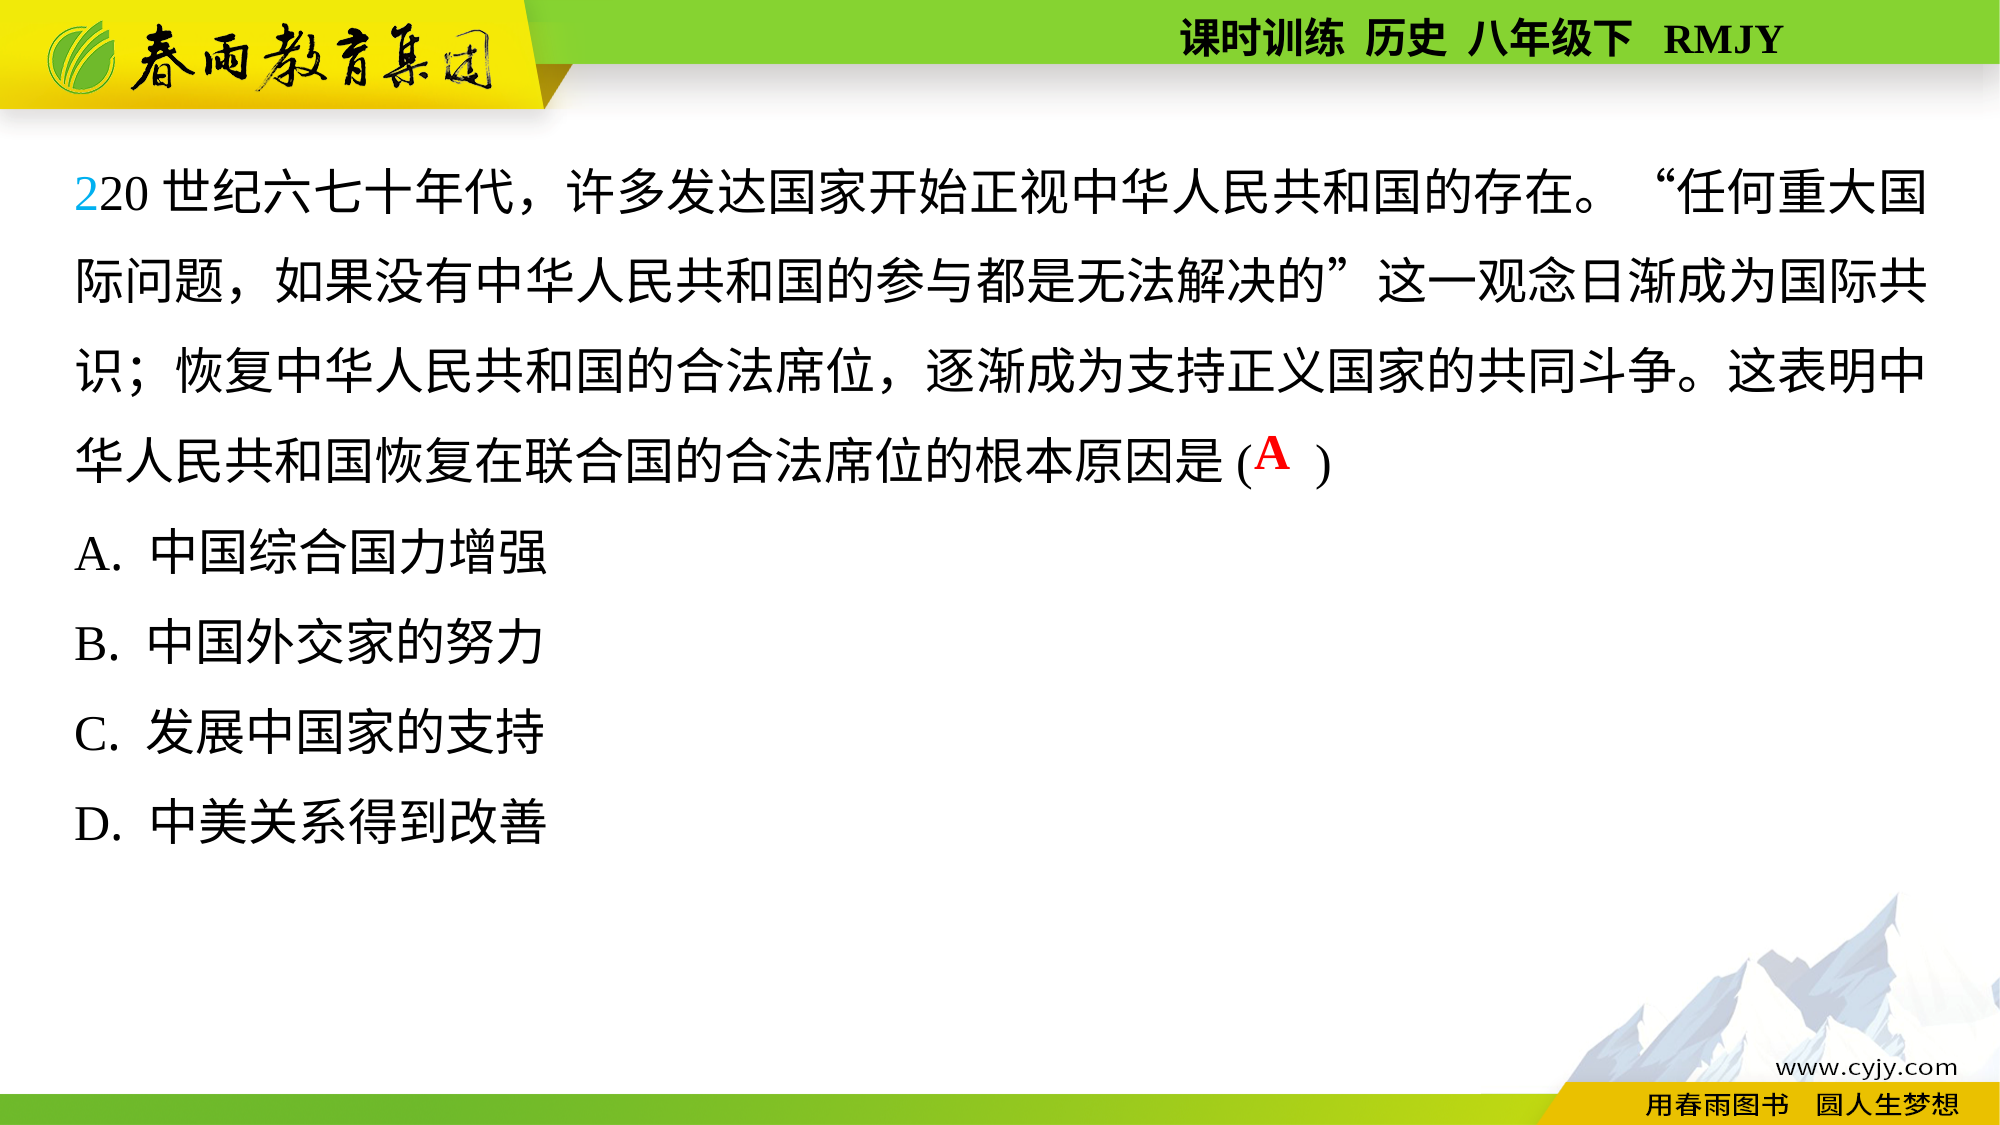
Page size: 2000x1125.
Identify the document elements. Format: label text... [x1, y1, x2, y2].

text_box A [1239, 411, 1306, 487]
list 220世纪六七十年代，许多发达国家开始正视中华人民共和国的存在。“任何重大国际问题，如果没有中华人民共和国的参与都是无法解决的”这一观念日渐成为国际共识；恢复中华人民共和国的合法席位，逐渐成为支持正义国家的共同斗争。这表明中华人民共和国恢复在联合国的合法席位的根本原因是( ) A. 中国综合国力增强 B. 中国外交家的努力 C. 发展中国家的支持 D. 中美关系得到改善 [59, 122, 1944, 854]
picture [0, 0, 2000, 1125]
